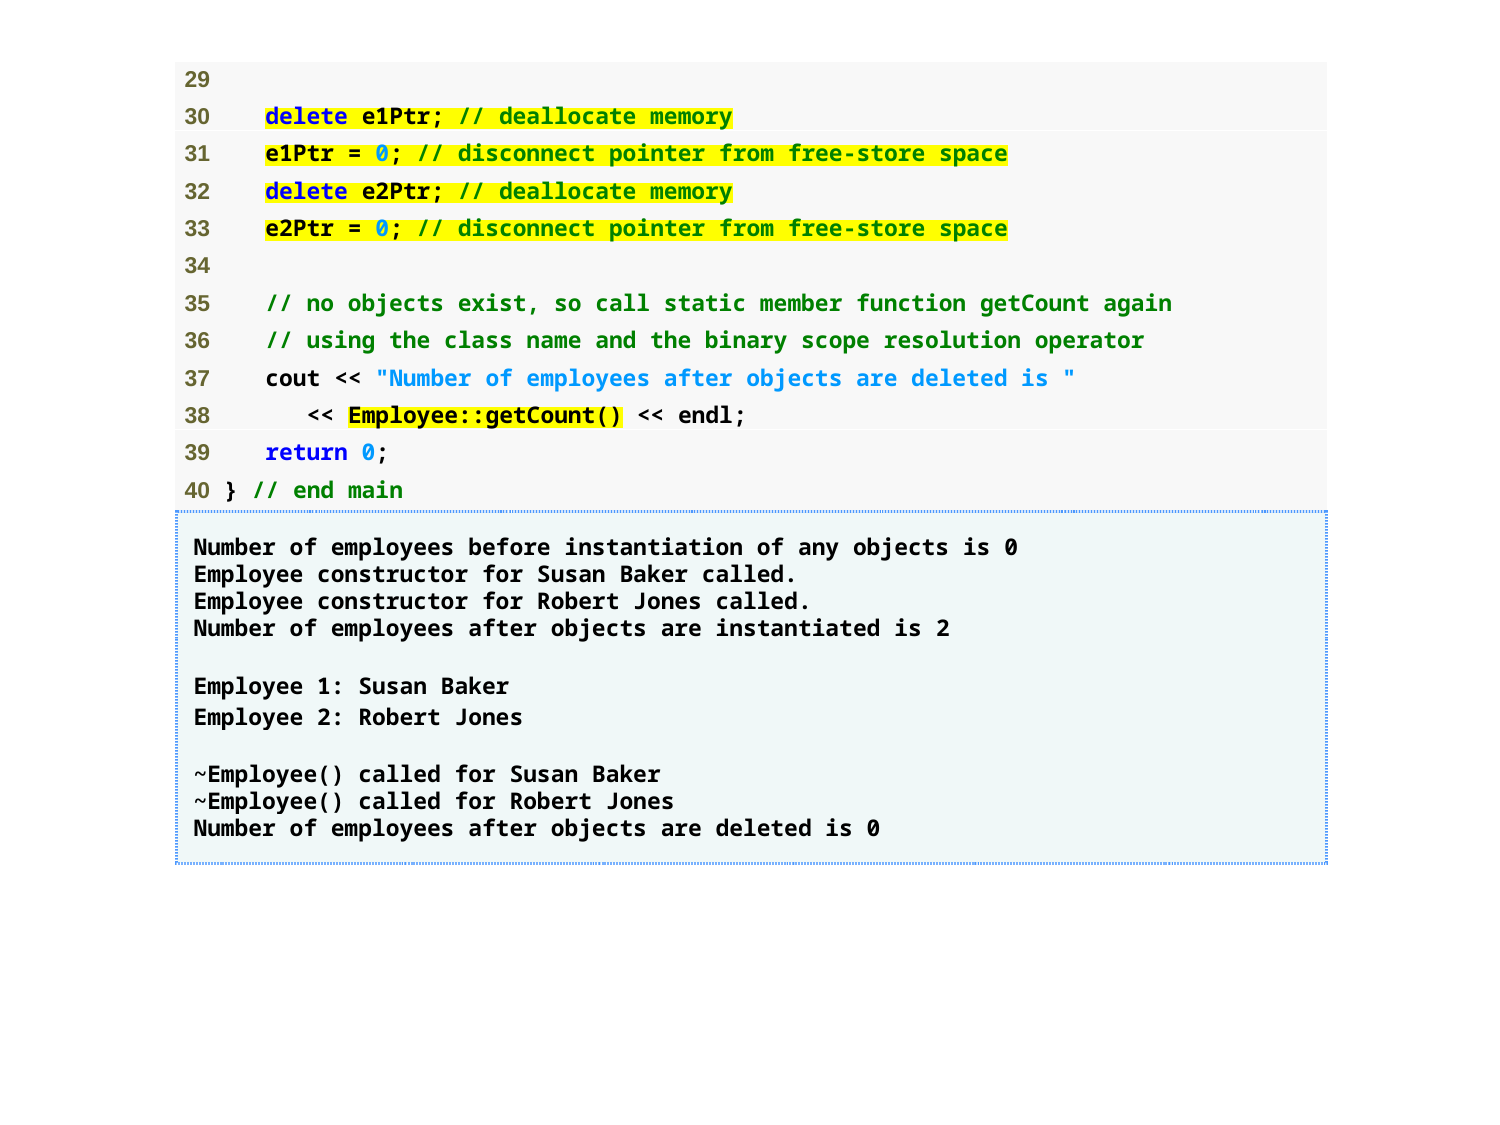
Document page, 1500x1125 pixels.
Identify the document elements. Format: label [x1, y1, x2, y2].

text_box [174, 62, 1330, 893]
